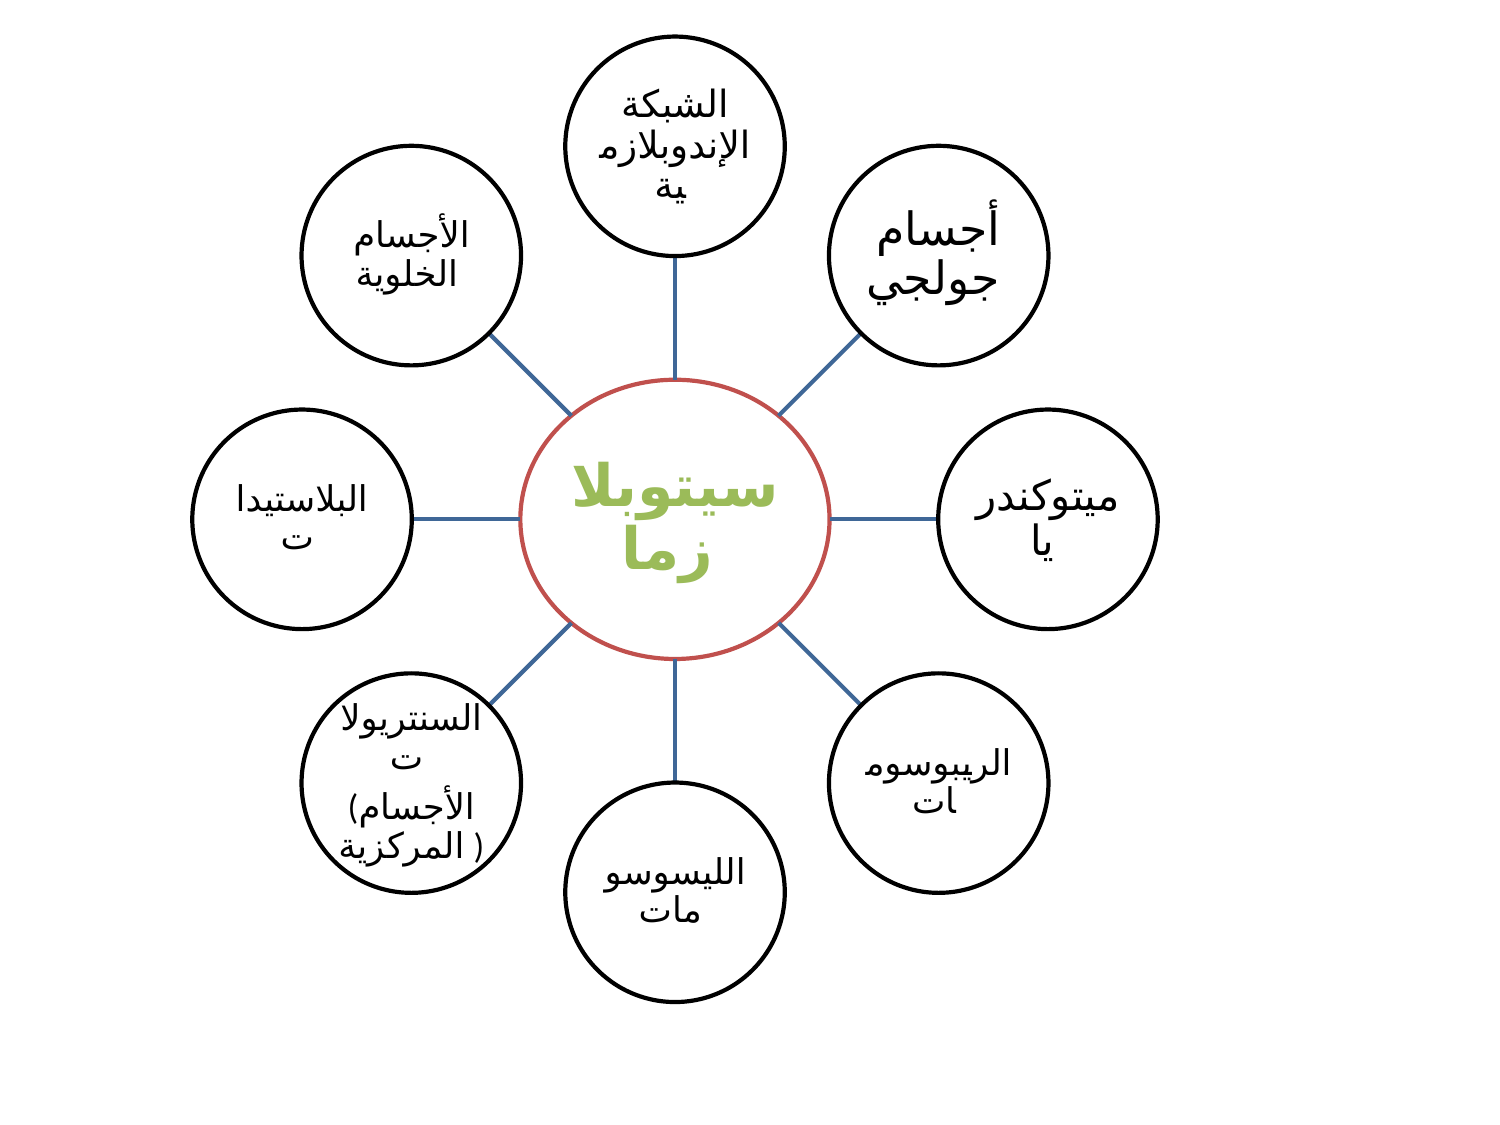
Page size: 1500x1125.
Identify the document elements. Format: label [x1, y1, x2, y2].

list [0, 35, 1351, 1004]
